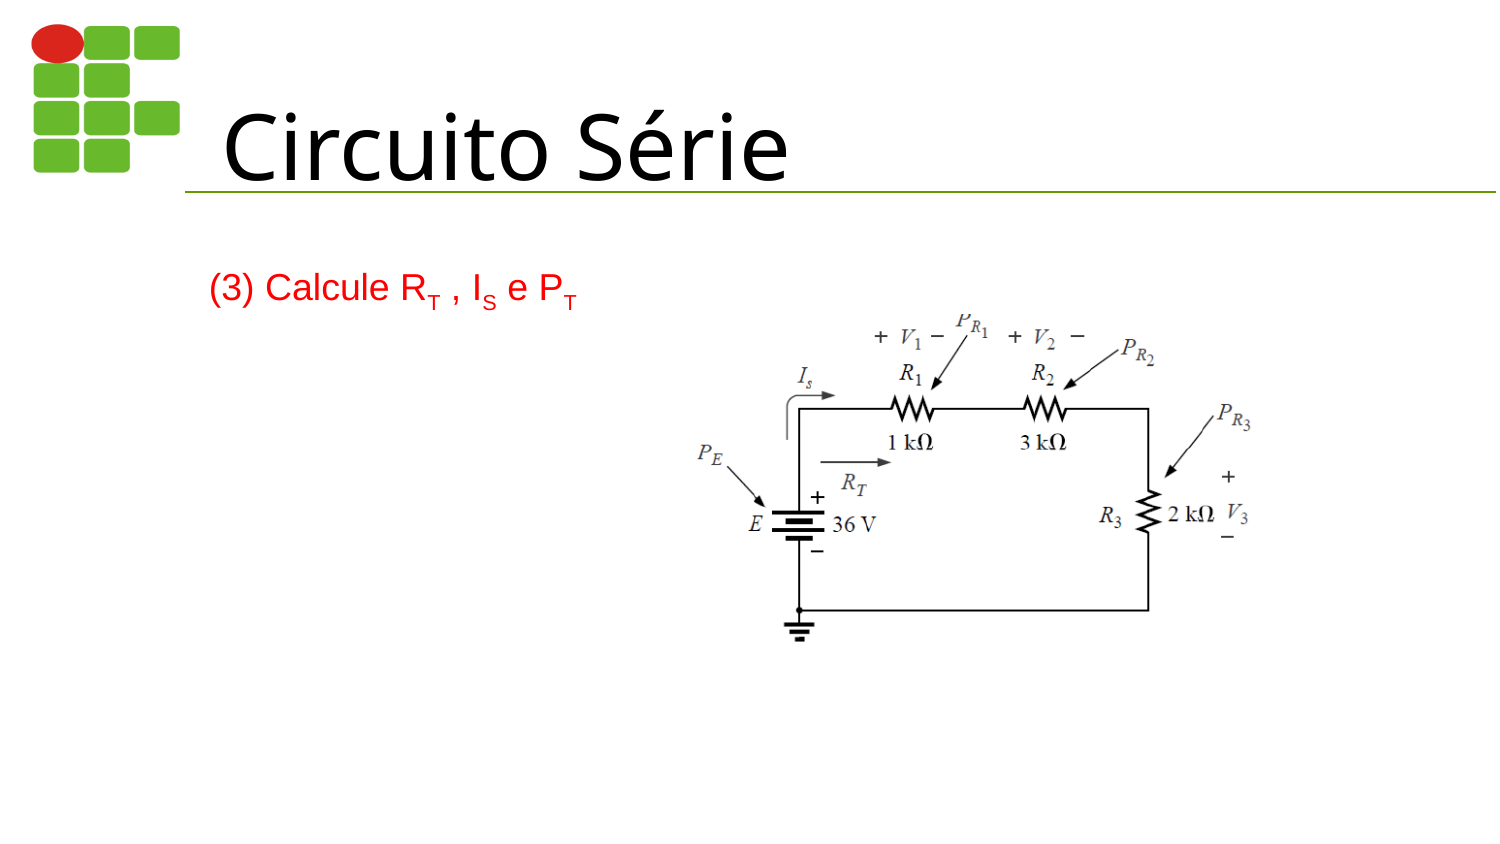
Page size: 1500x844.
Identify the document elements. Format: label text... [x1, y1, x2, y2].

picture [670, 314, 1273, 654]
text_box (3) Calcule RT , IS e PT [193, 248, 1469, 315]
picture [29, 23, 182, 174]
title Circuito Série [206, 26, 1468, 207]
